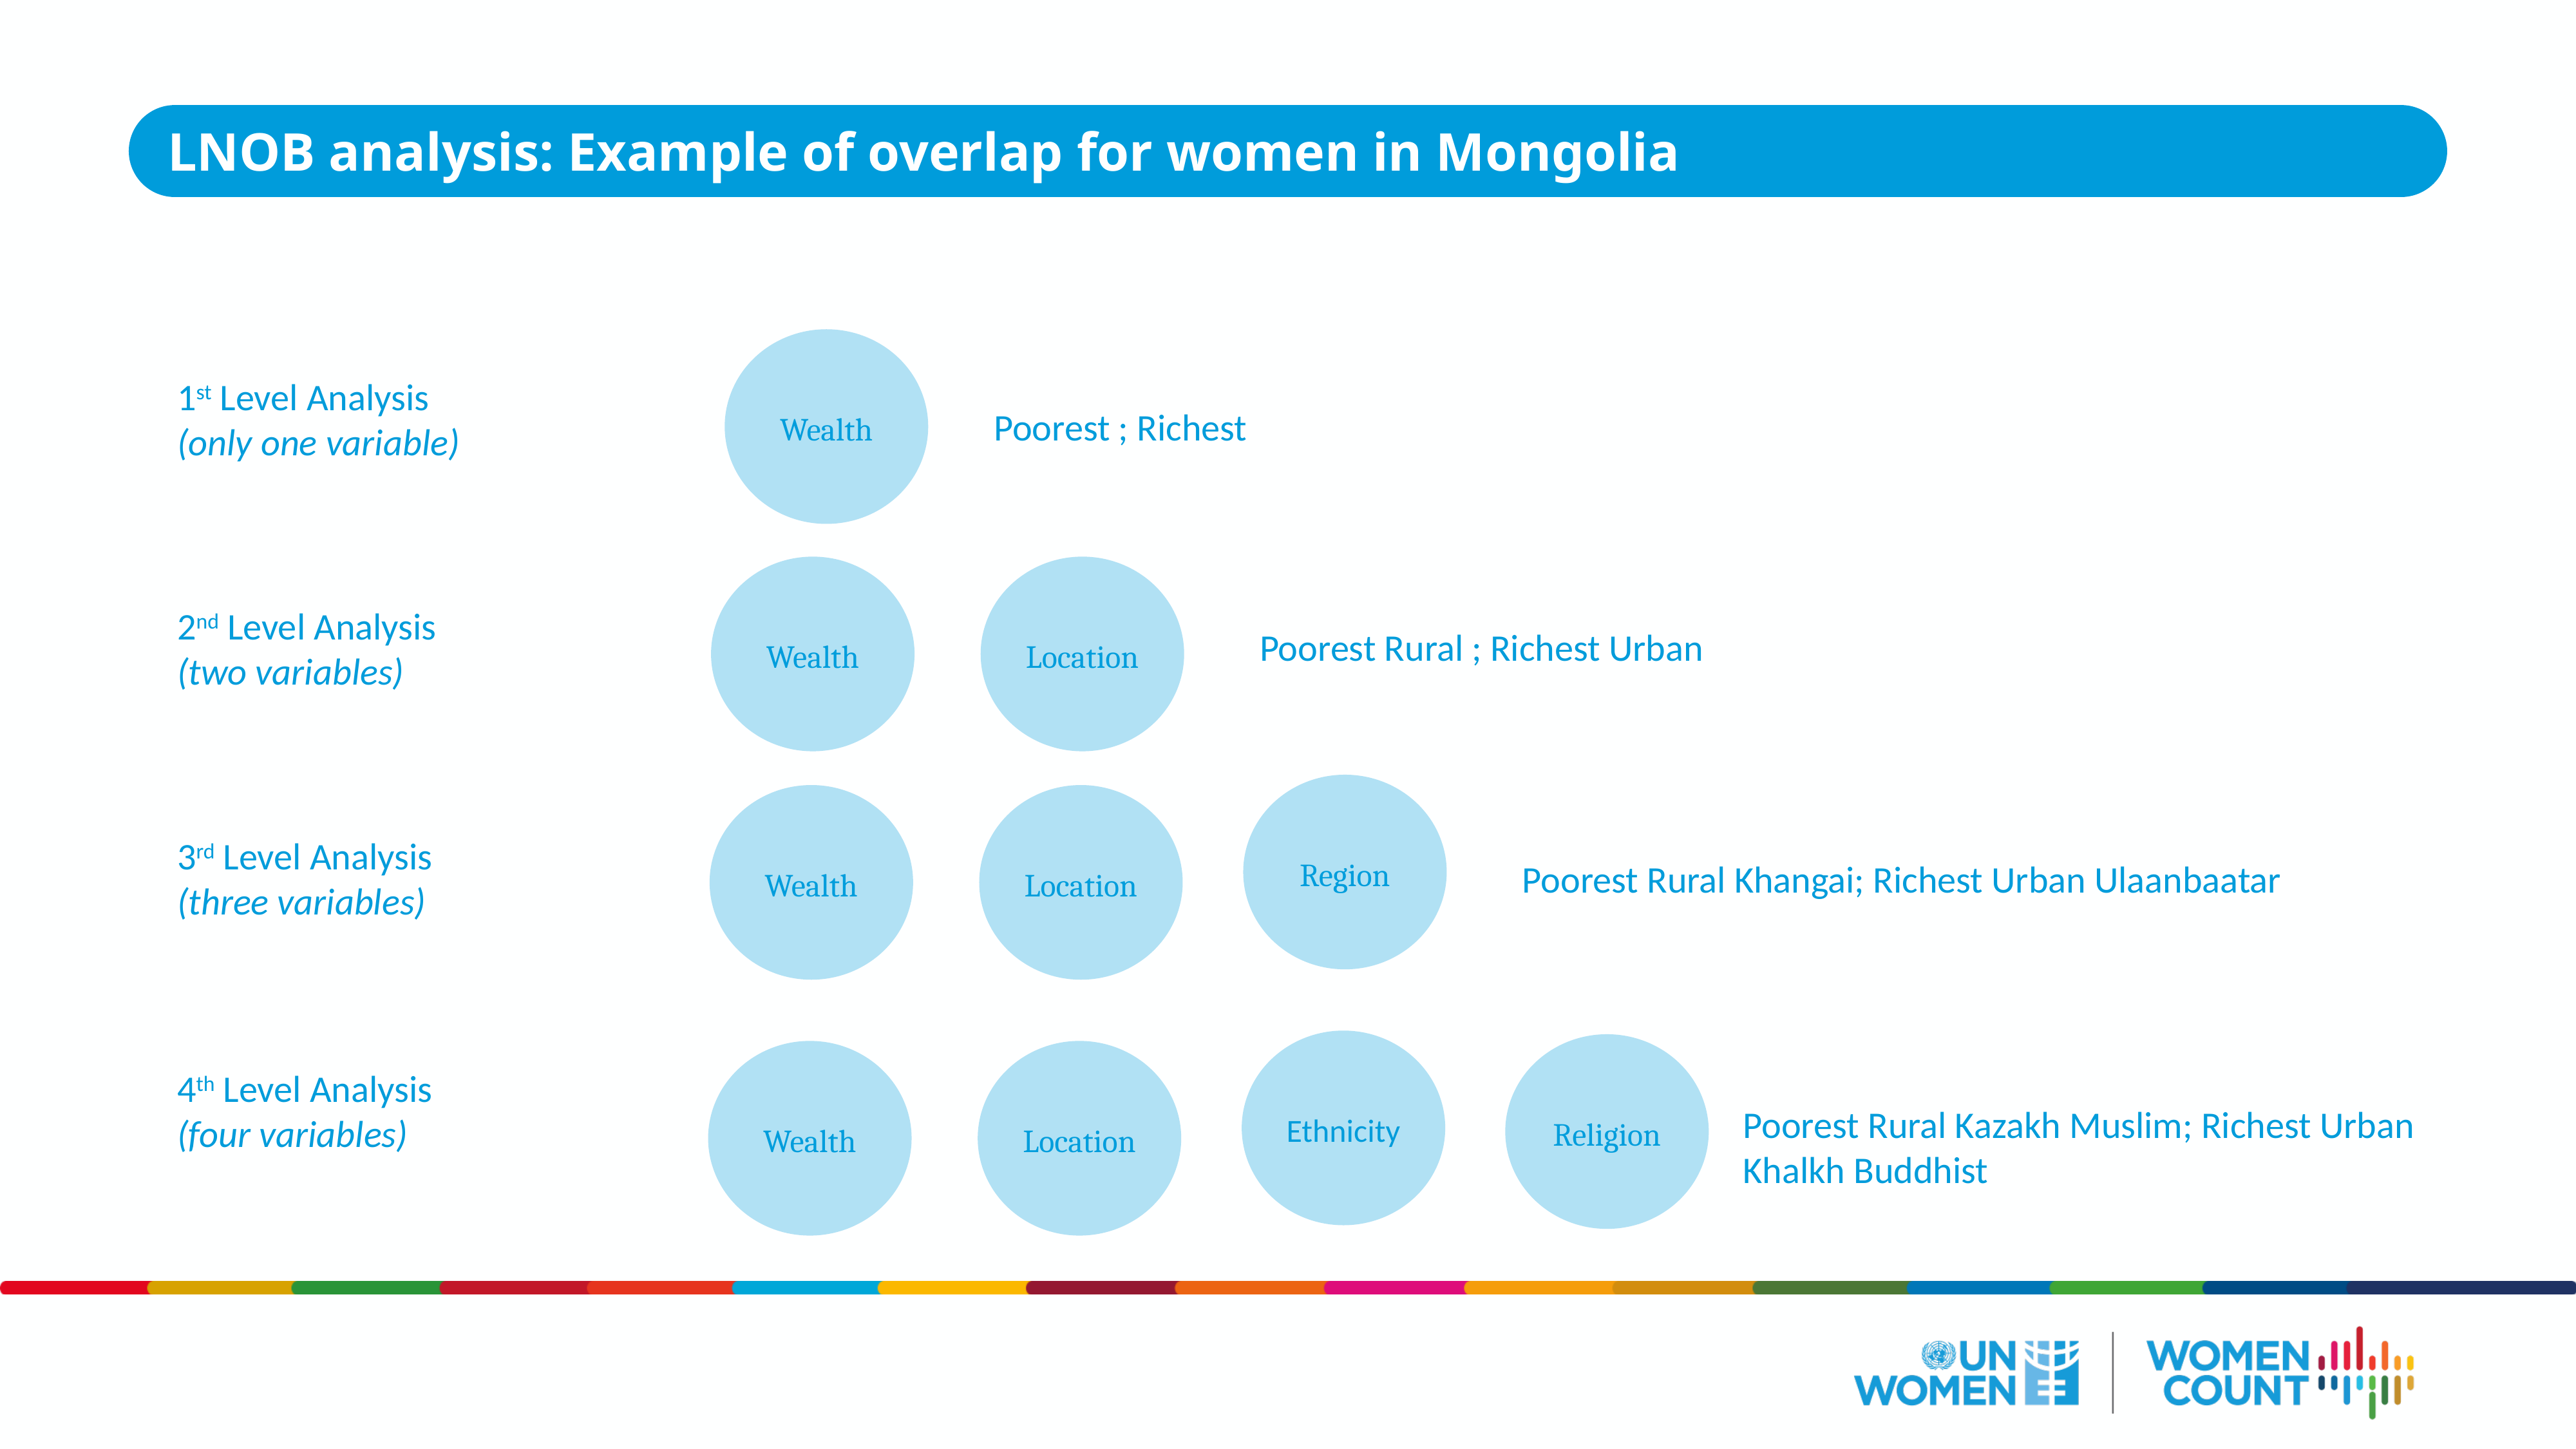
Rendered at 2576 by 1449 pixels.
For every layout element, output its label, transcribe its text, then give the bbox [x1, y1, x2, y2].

text_box Location [979, 555, 1186, 753]
text_box Wealth [709, 555, 916, 753]
text_box Wealth [723, 328, 930, 526]
text_box Wealth [706, 1039, 913, 1237]
text_box Ethnicity [1240, 1029, 1447, 1227]
text_box Region [1242, 773, 1448, 971]
text_box 1st Level Analysis (only one variable) [167, 368, 506, 468]
text_box Poorest Rural ; Richest Urban [1250, 619, 1975, 674]
text_box Poorest Rural Kazakh Muslim; Richest Urban Khalkh Buddhist [1733, 1095, 2458, 1196]
text_box Religion [1504, 1032, 1710, 1231]
text_box 3rd Level Analysis (three variables) [167, 827, 506, 927]
text_box Location [978, 783, 1184, 981]
text_box Location [976, 1039, 1183, 1237]
text_box Poorest Rural Khangai; Richest Urban Ulaanbaatar [1513, 851, 2327, 905]
text_box Poorest ; Richest [984, 398, 1709, 453]
text_box 4th Level Analysis (four variables) [167, 1060, 506, 1160]
text_box 2nd Level Analysis (two variables) [167, 598, 506, 697]
list LNOB analysis: Example of overlap for women in Mongolia [167, 119, 2411, 182]
text_box Wealth [708, 783, 914, 981]
